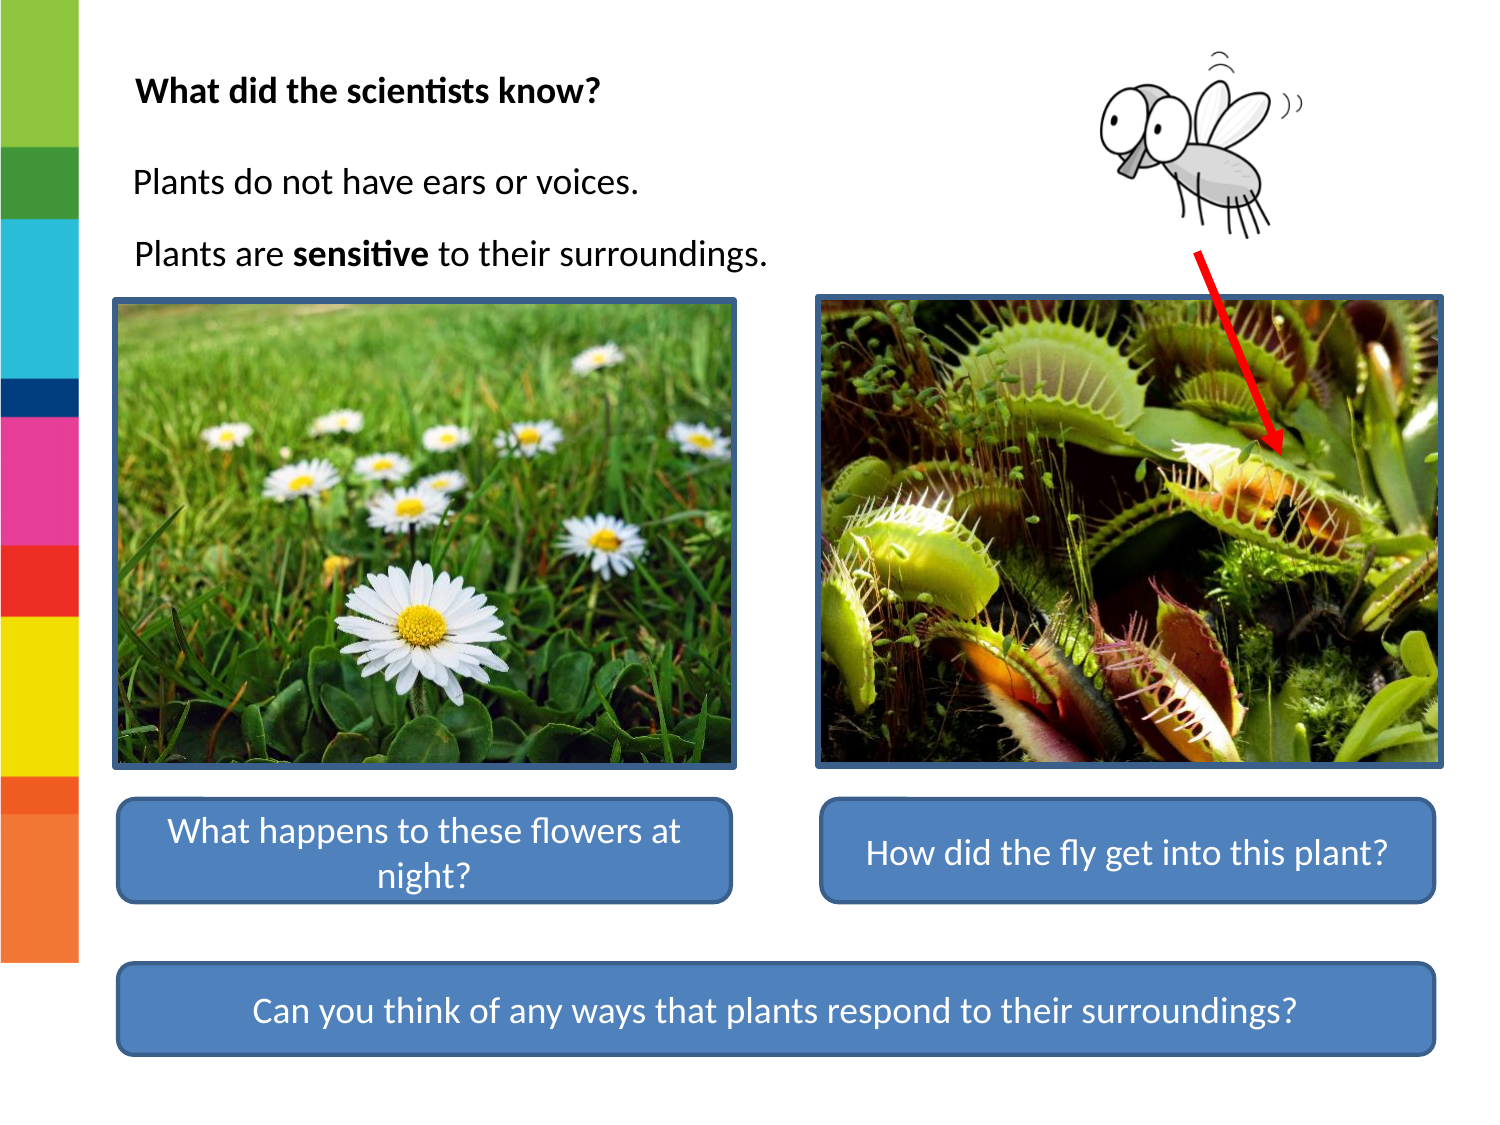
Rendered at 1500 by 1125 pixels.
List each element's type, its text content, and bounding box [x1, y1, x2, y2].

text_box Plants are sensitive to their surroundings. [119, 221, 784, 282]
picture [1, 0, 78, 962]
picture [821, 299, 1439, 763]
text_box Can you think of any ways that plants respond to their surroundings? [115, 961, 1437, 1057]
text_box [1196, 251, 1282, 457]
picture [1076, 30, 1318, 262]
picture [117, 303, 732, 764]
text_box Plants do not have ears or voices. [118, 149, 868, 210]
text_box How did the fly get into this plant? [819, 796, 1437, 905]
text_box What did the scientists know? [120, 58, 618, 119]
text_box What happens to these flowers at night? [115, 796, 734, 905]
